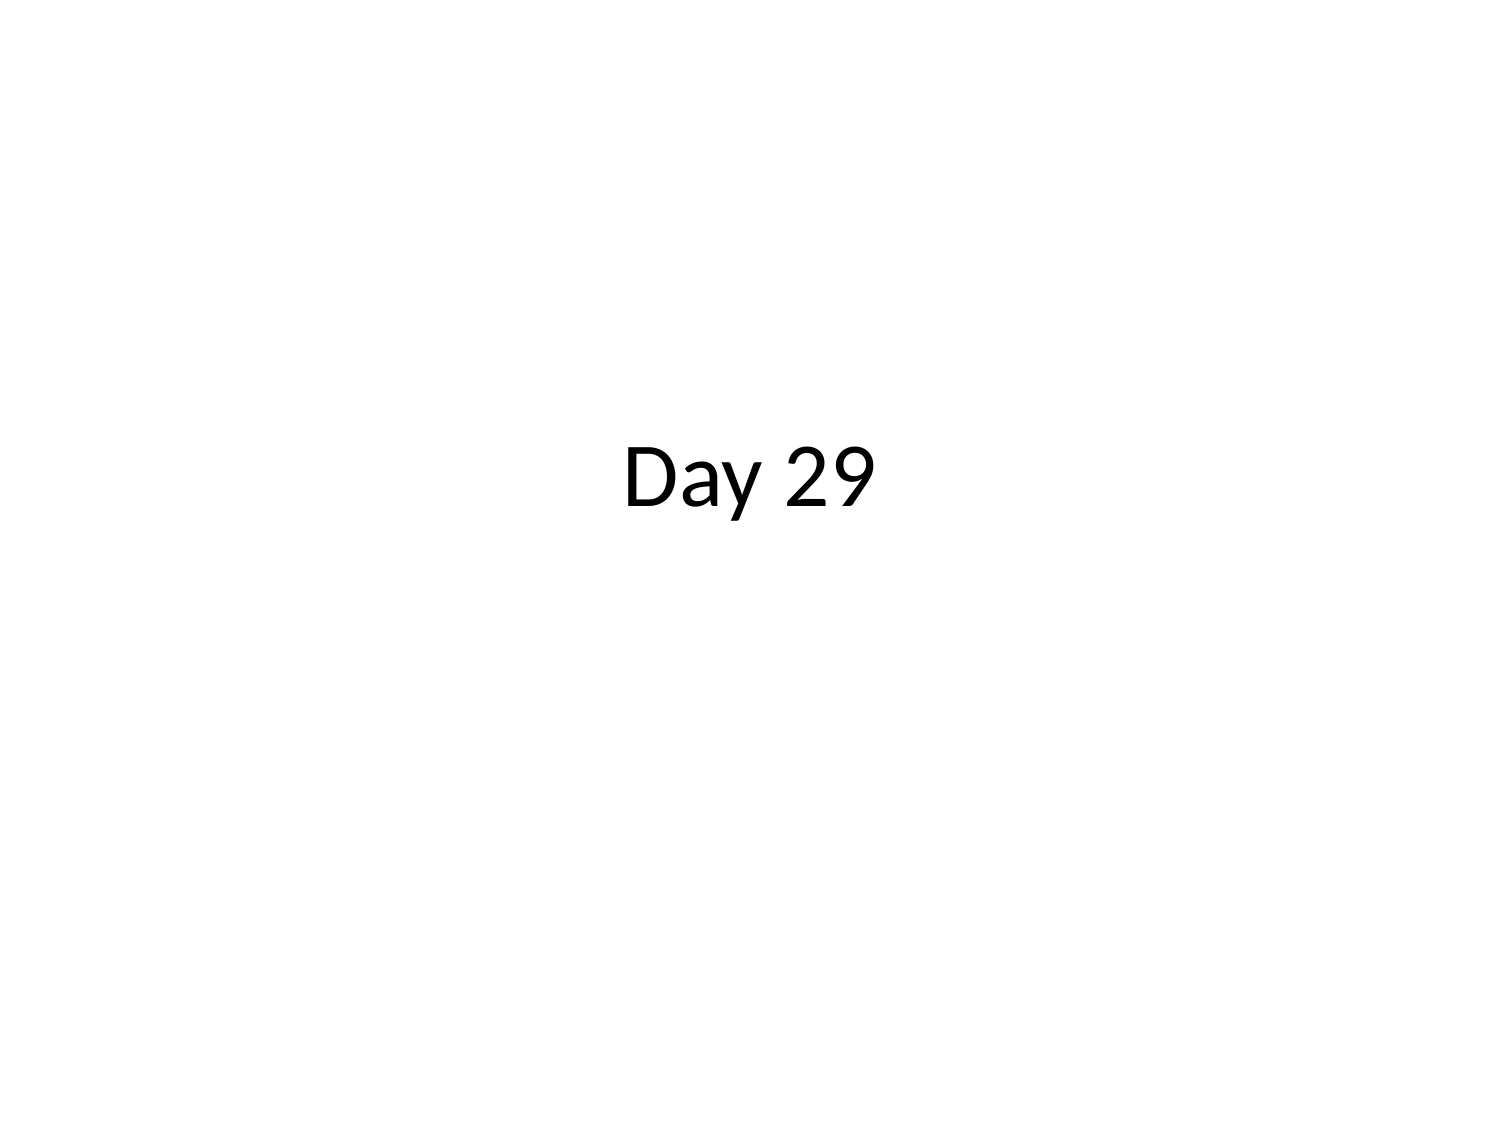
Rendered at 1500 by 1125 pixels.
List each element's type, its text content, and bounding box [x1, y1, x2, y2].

title Day 29 [112, 349, 1388, 591]
